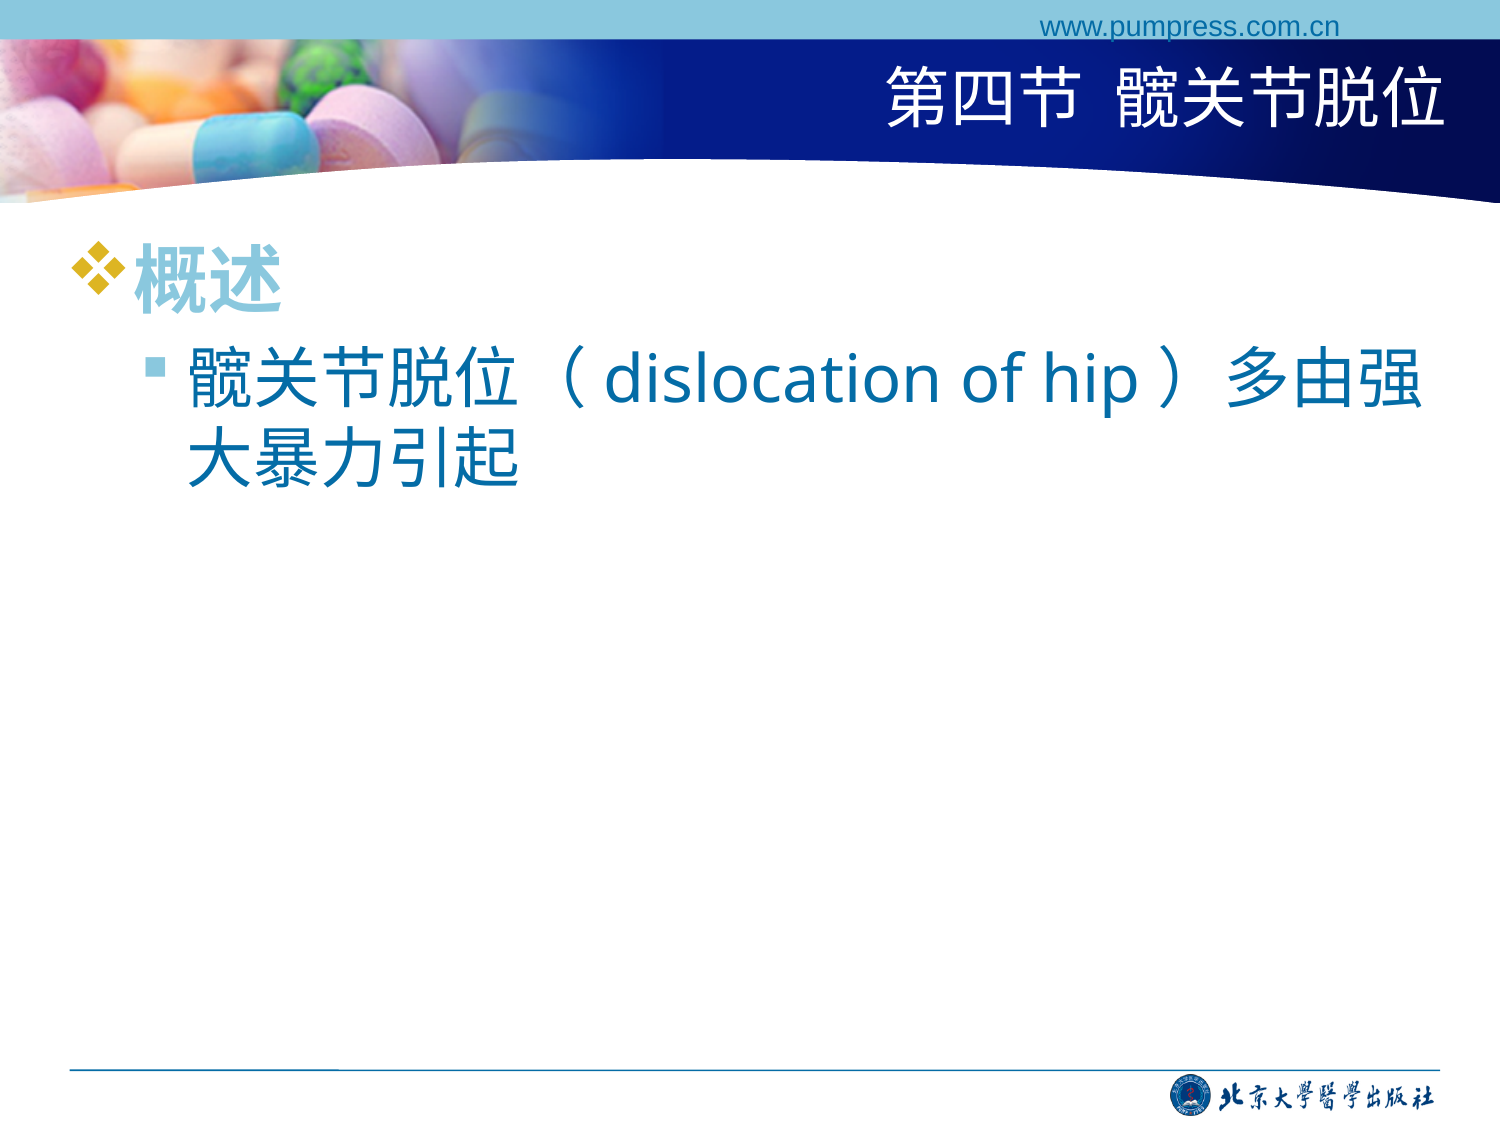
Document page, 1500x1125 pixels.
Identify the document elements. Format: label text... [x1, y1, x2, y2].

title 第四节 髋关节脱位 [137, 49, 1463, 143]
picture [1170, 1074, 1436, 1118]
picture [0, 40, 1500, 203]
slide_number www.pumpress.com.cn [1025, 0, 1463, 38]
list 概述 髋关节脱位（dislocation of hip）多由强大暴力引起 [49, 224, 1463, 1026]
